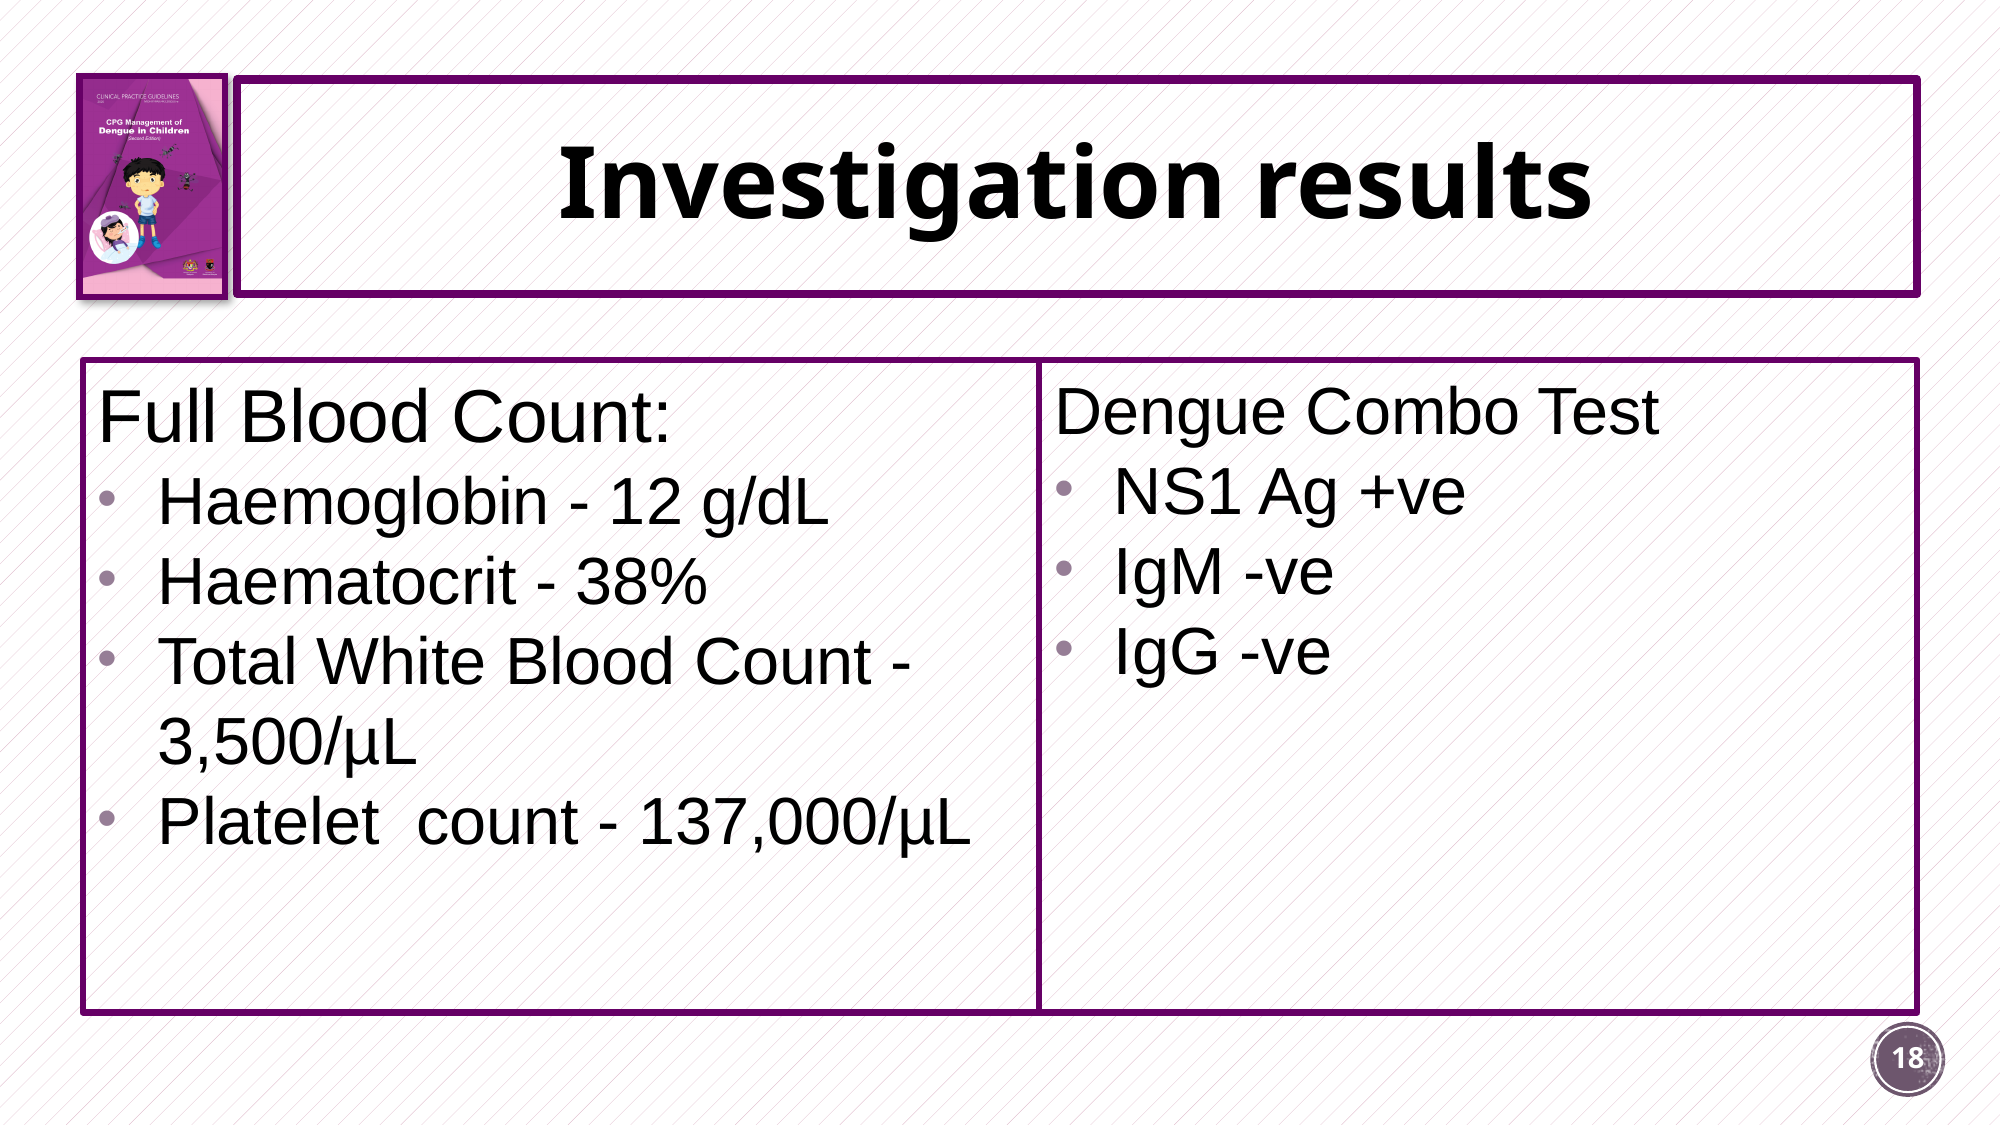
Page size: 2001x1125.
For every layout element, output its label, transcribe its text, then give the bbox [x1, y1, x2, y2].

list Dengue Combo Test NS1 Ag +ve IgM -ve IgG -ve [1039, 360, 1918, 1013]
list Full Blood Count: Haemoglobin - 12 g/dL Haematocrit - 38% Total White Blood Count - 3,500/µL Platelet count - 137,000/µL [82, 360, 1039, 1013]
slide_number 18 [1855, 1028, 1961, 1089]
picture [83, 79, 222, 294]
text_box Investigation results [237, 79, 1918, 294]
